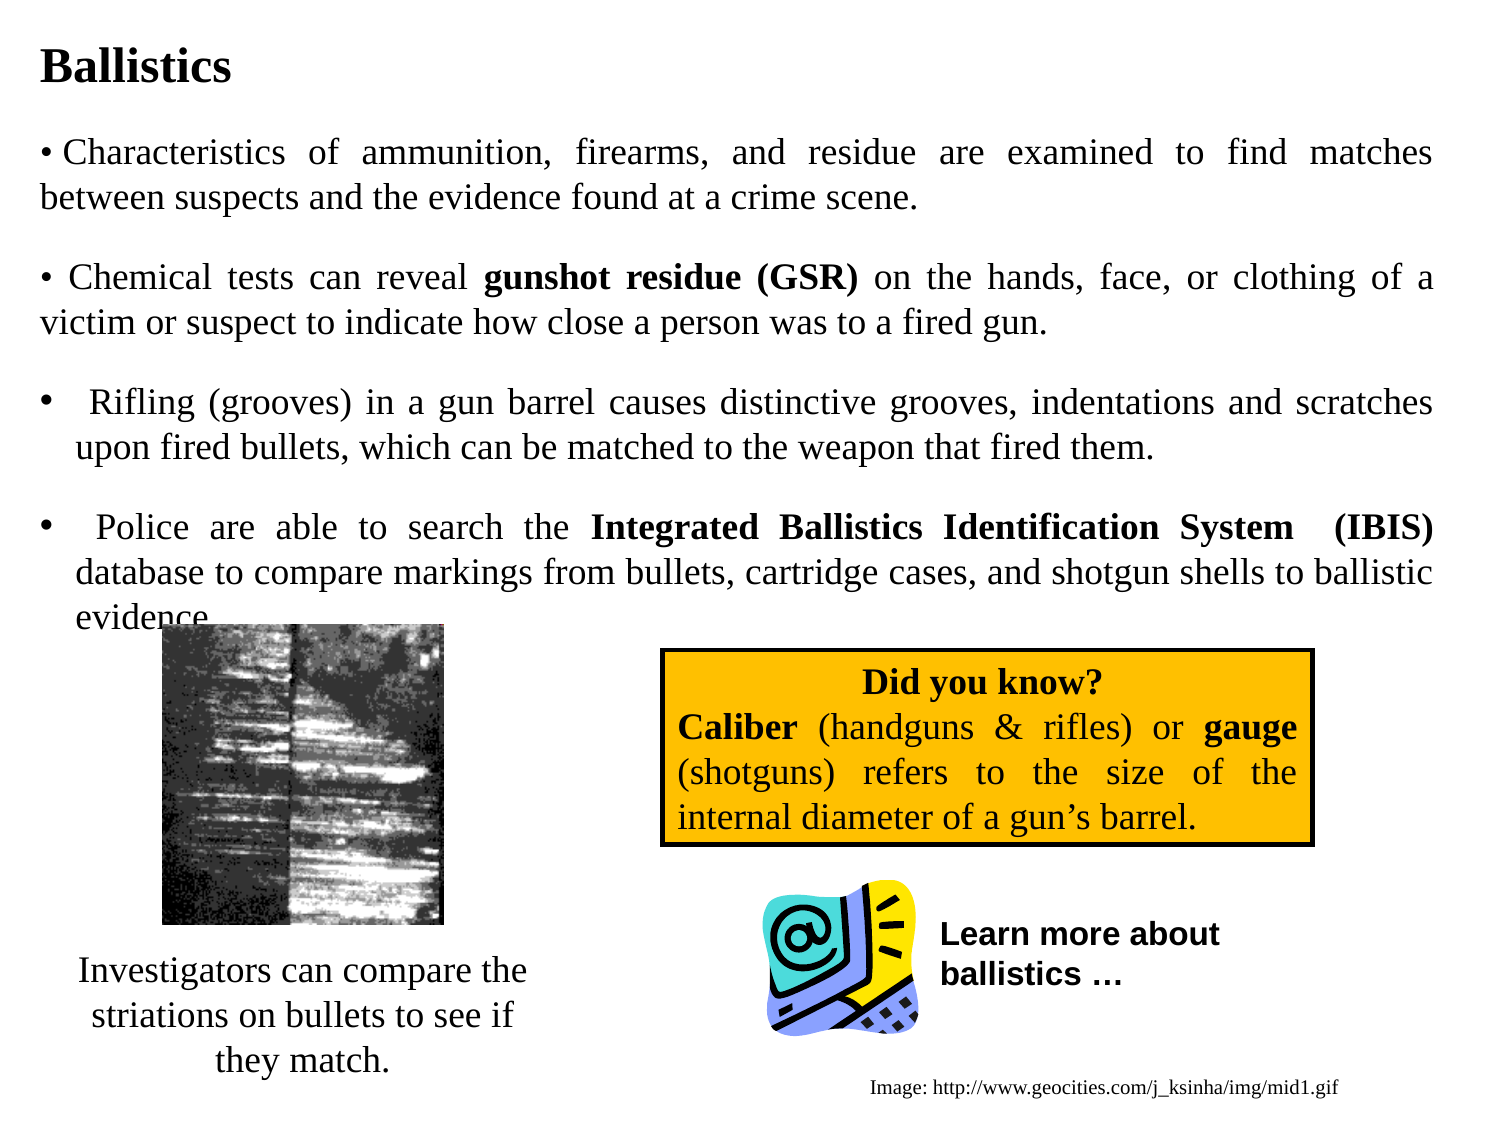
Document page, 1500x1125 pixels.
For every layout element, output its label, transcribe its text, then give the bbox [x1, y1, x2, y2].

picture [762, 879, 920, 1038]
text_box Image: http://www.geocities.com/j_ksinha/img/mid1.gif [787, 1098, 1422, 1107]
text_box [24, 24, 1451, 1090]
